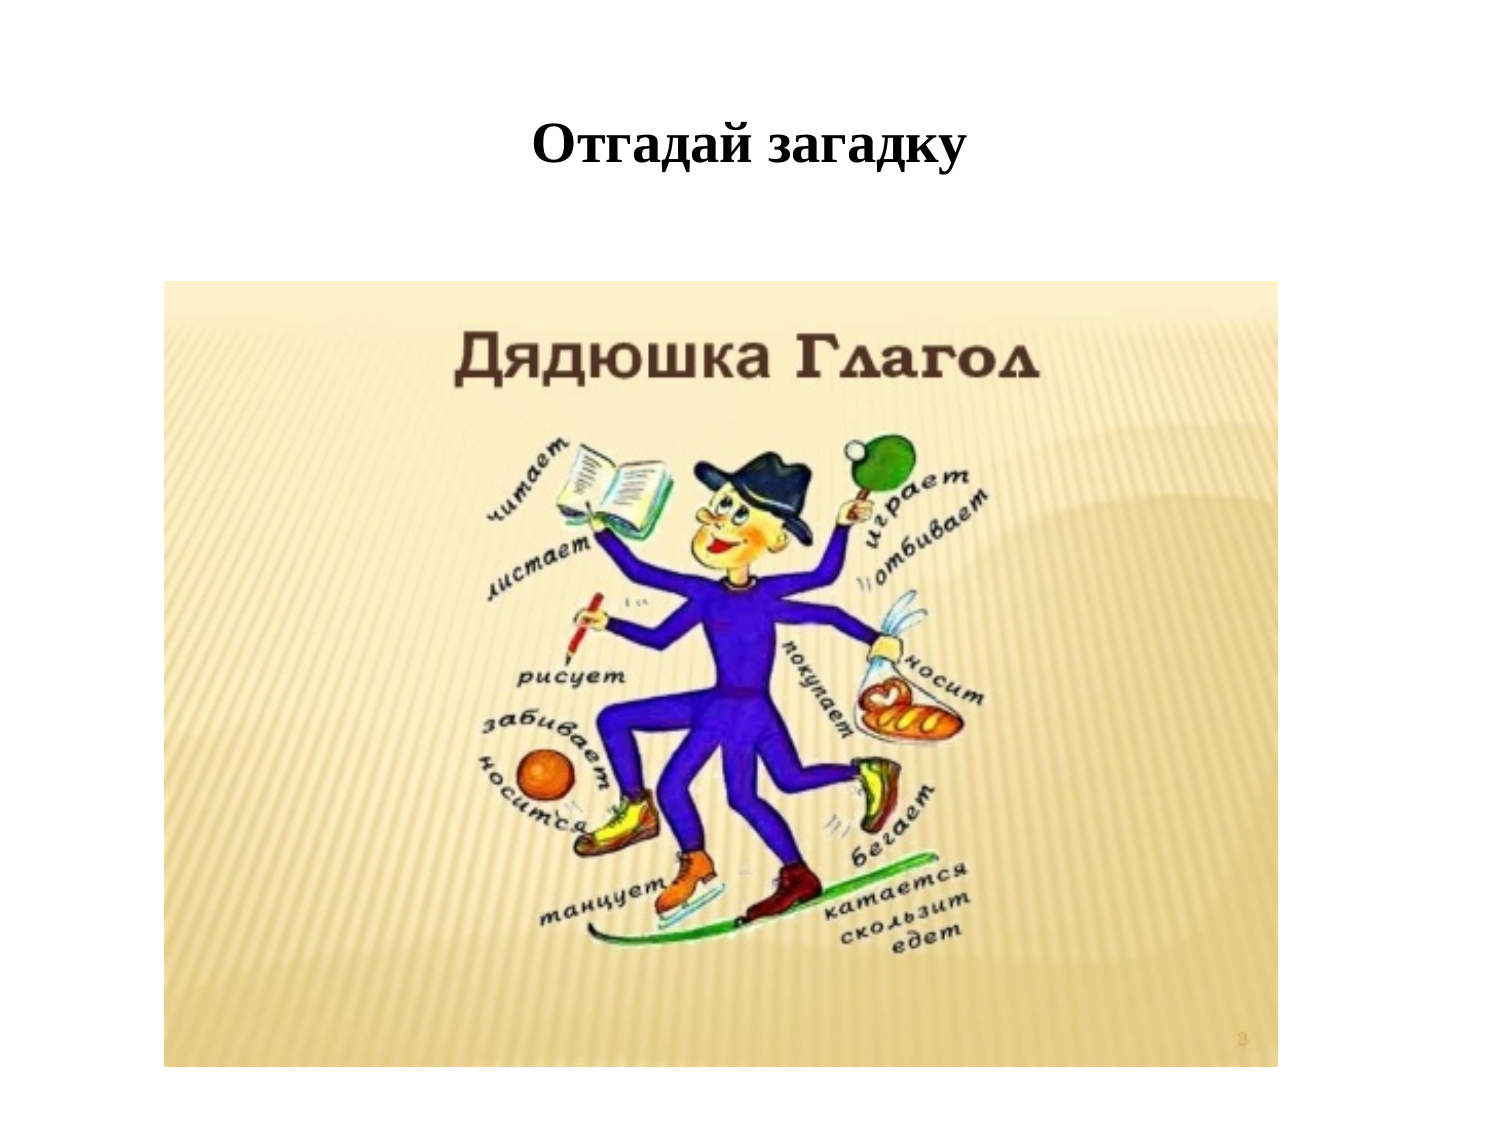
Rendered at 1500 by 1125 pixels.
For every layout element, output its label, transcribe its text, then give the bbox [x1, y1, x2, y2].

title Отгадай загадку [75, 45, 1425, 233]
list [163, 280, 1278, 1067]
